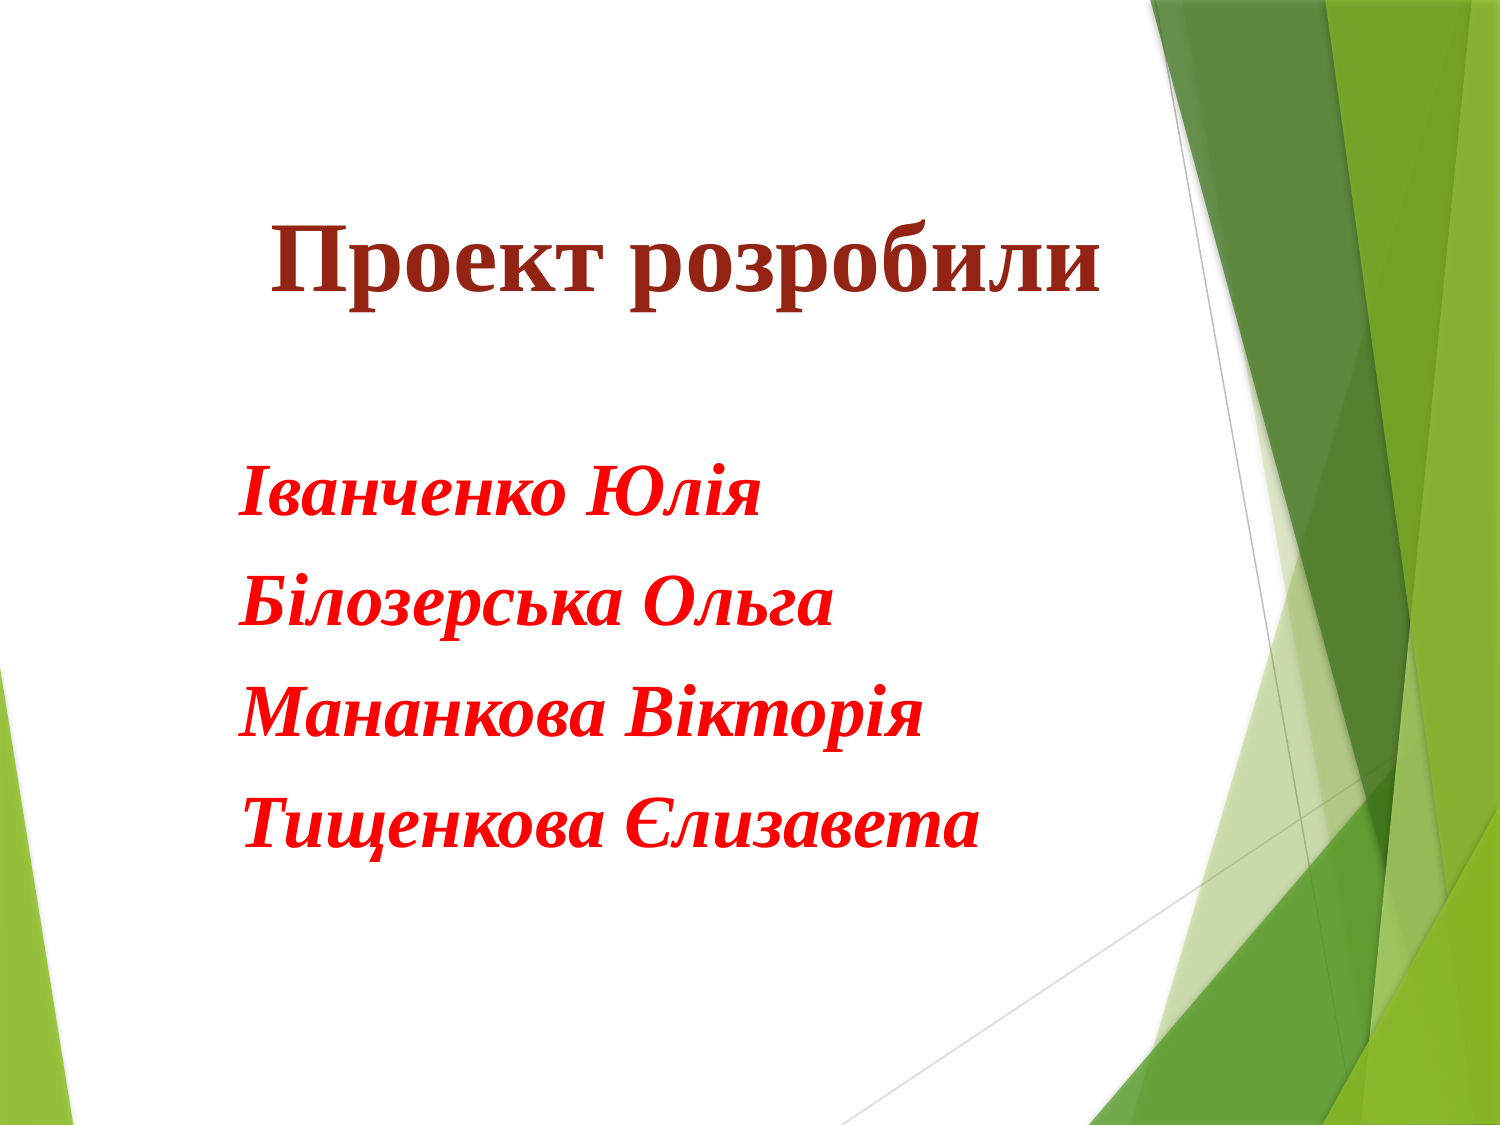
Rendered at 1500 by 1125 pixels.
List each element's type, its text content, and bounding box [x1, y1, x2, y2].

title Проект розробили [0, 184, 1258, 402]
list Іванченко Юлія Білозерська Ольга Мананкова Вікторія Тищенкова Єлизавета [206, 432, 1388, 965]
